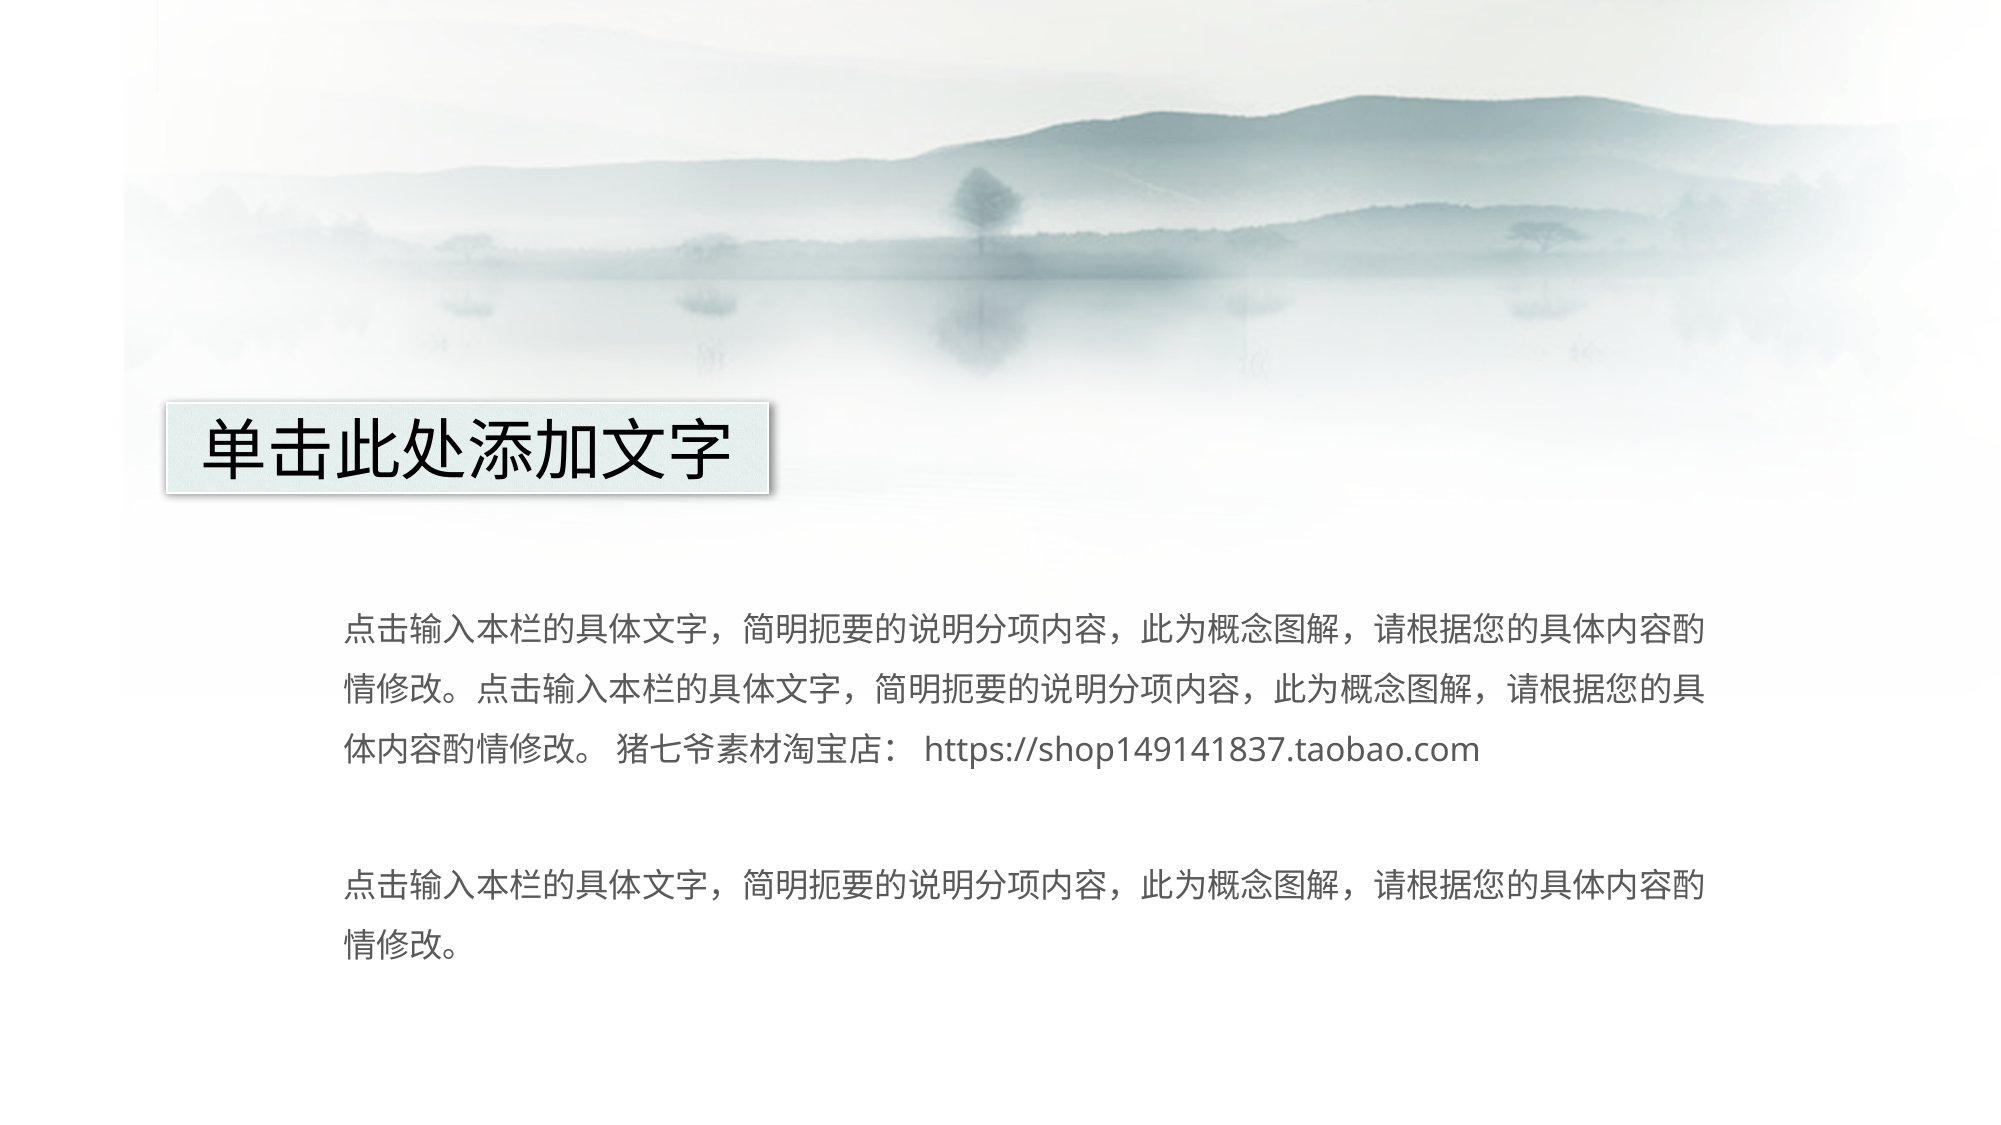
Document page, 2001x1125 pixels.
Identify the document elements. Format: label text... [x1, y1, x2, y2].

picture [37, 0, 2000, 695]
text_box 点击输入本栏的具体文字，简明扼要的说明分项内容，此为概念图解，请根据您的具体内容酌情修改。点击输入本栏的具体文字，简明扼要的说明分项内容，此为概念图解，请根据您的具体内容酌情修改。 猪七爷素材淘宝店：https://shop149141837.taobao.com [328, 695, 1740, 836]
text_box 点击输入本栏的具体文字，简明扼要的说明分项内容，此为概念图解，请根据您的具体内容酌情修改。 [328, 836, 1740, 972]
